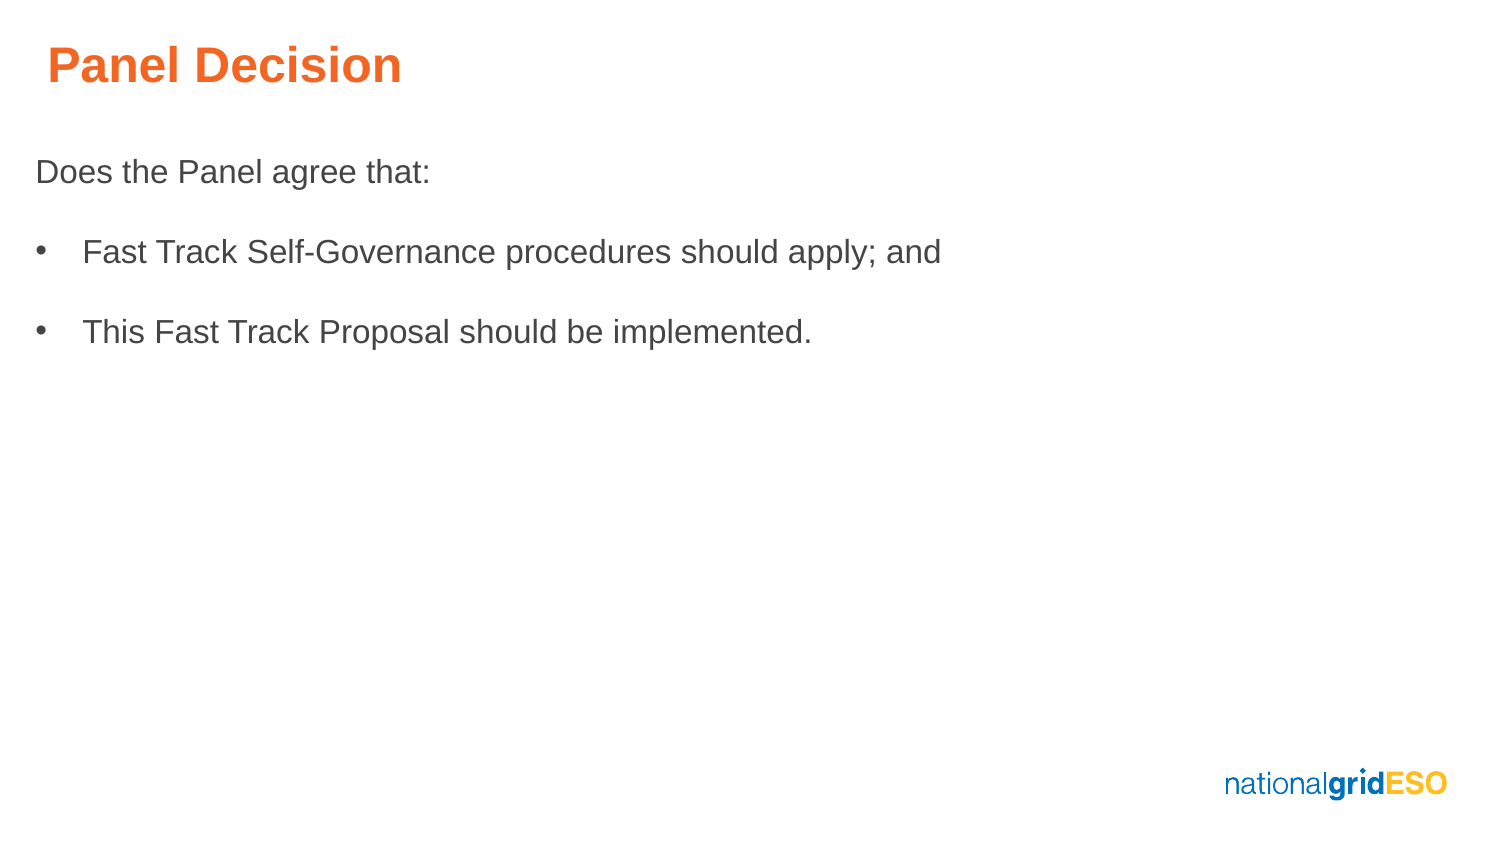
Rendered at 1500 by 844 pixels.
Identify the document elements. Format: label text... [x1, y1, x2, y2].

text_box Panel Decision [47, 43, 1442, 93]
text_box Does the Panel agree that: Fast Track Self-Governance procedures should apply; and This Fast Track Proposal should be implemented. [35, 150, 1453, 383]
